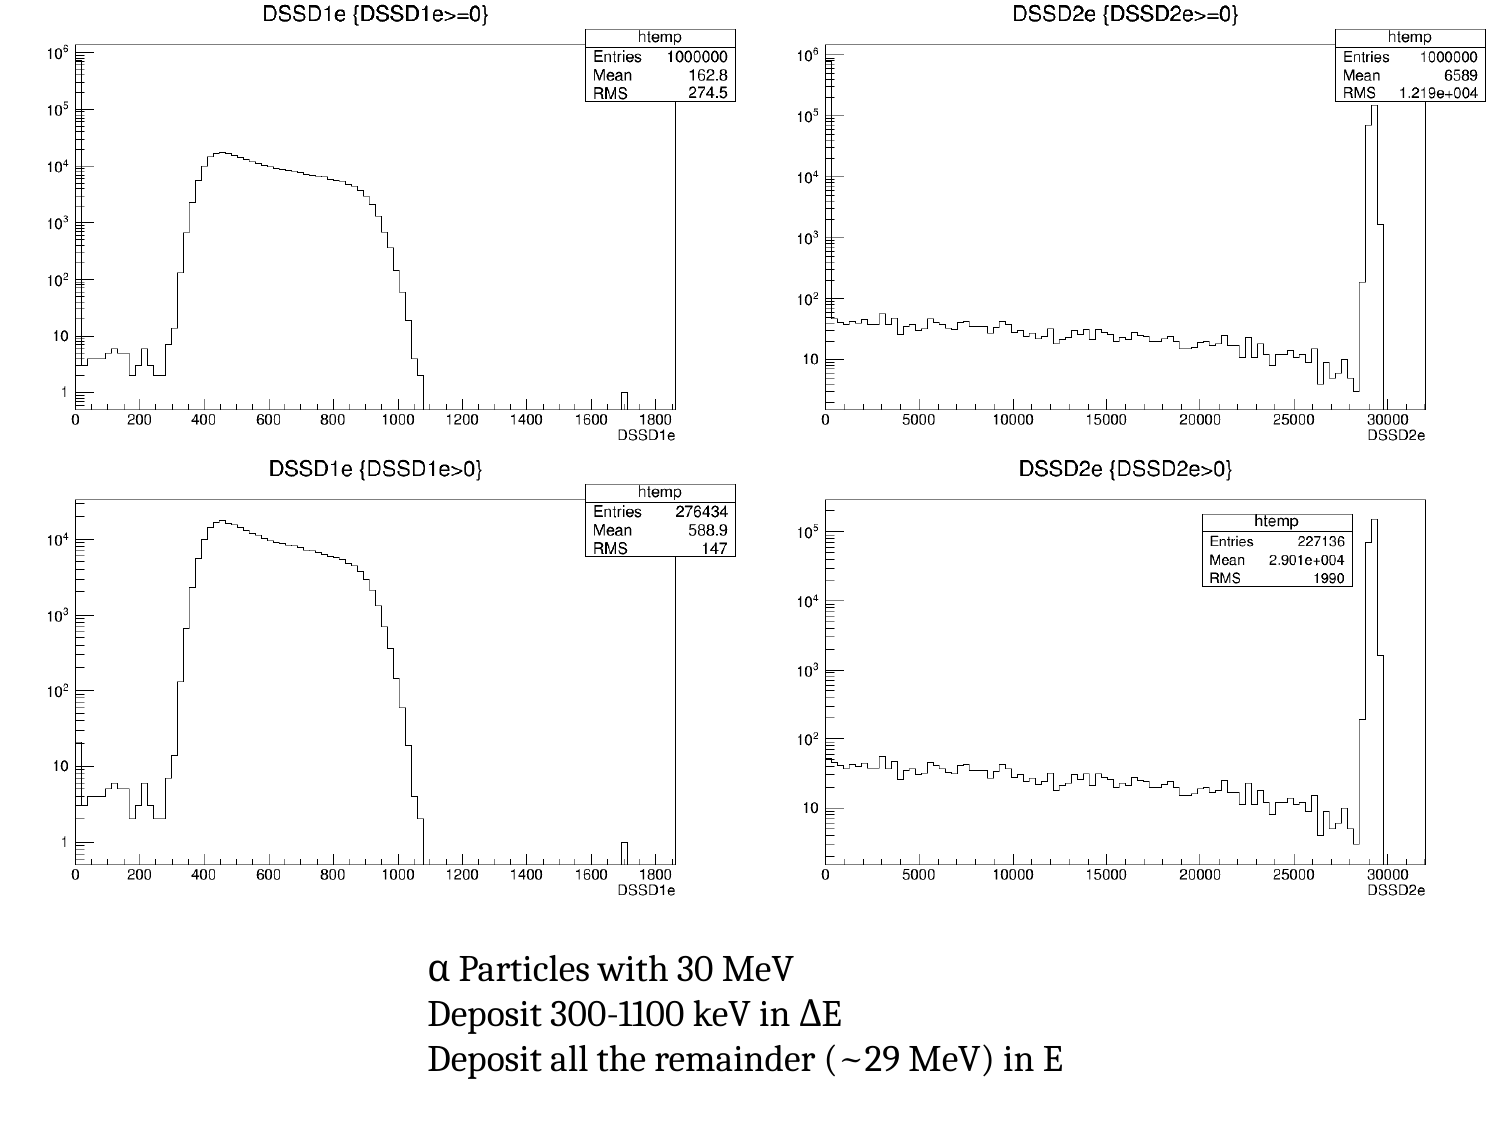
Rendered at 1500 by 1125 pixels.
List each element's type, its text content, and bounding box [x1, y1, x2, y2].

picture [0, 0, 1500, 911]
text_box α Particles with 30 MeV Deposit 300-1100 keV in ΔE Deposit all the remainder (~29 MeV) in E [412, 936, 1163, 1086]
